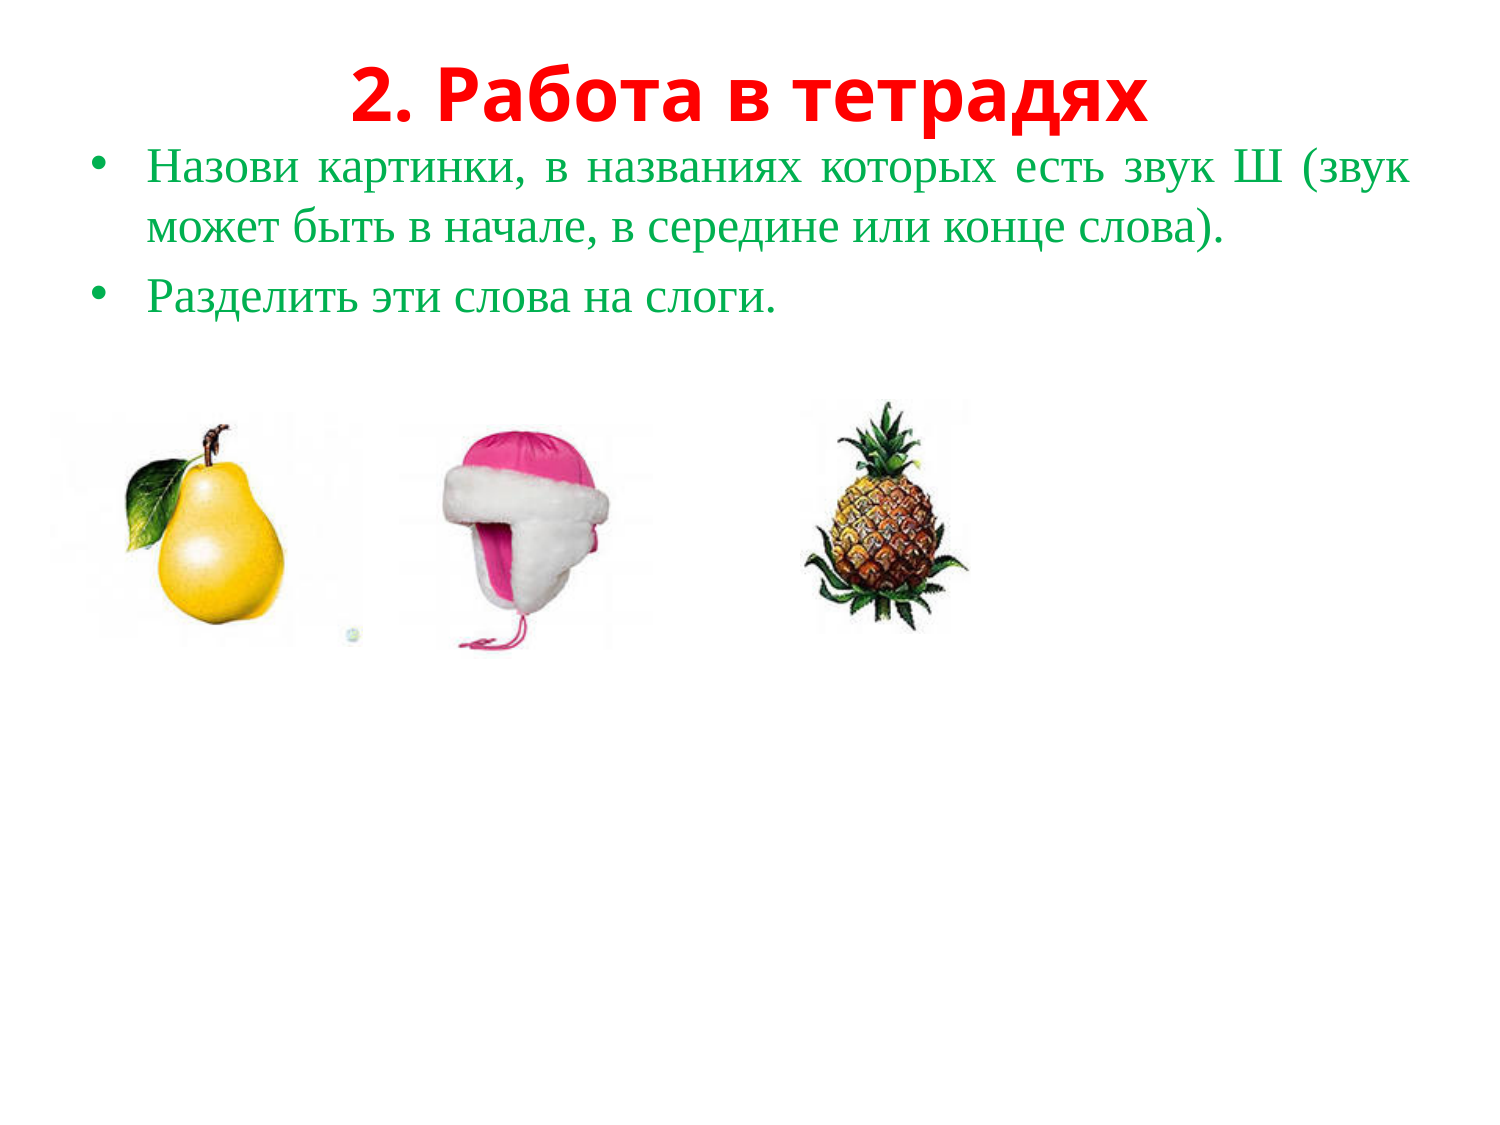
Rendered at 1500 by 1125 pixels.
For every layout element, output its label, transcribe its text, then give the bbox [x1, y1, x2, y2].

picture [49, 412, 363, 647]
title 2. Работа в тетрадях [75, 45, 1425, 125]
list Назови картинки, в названиях которых есть звук Ш (звук может быть в начале, в середине или конце слова). Разделить эти слова на слоги. [75, 125, 1425, 1005]
picture [399, 424, 654, 659]
picture [799, 399, 972, 634]
